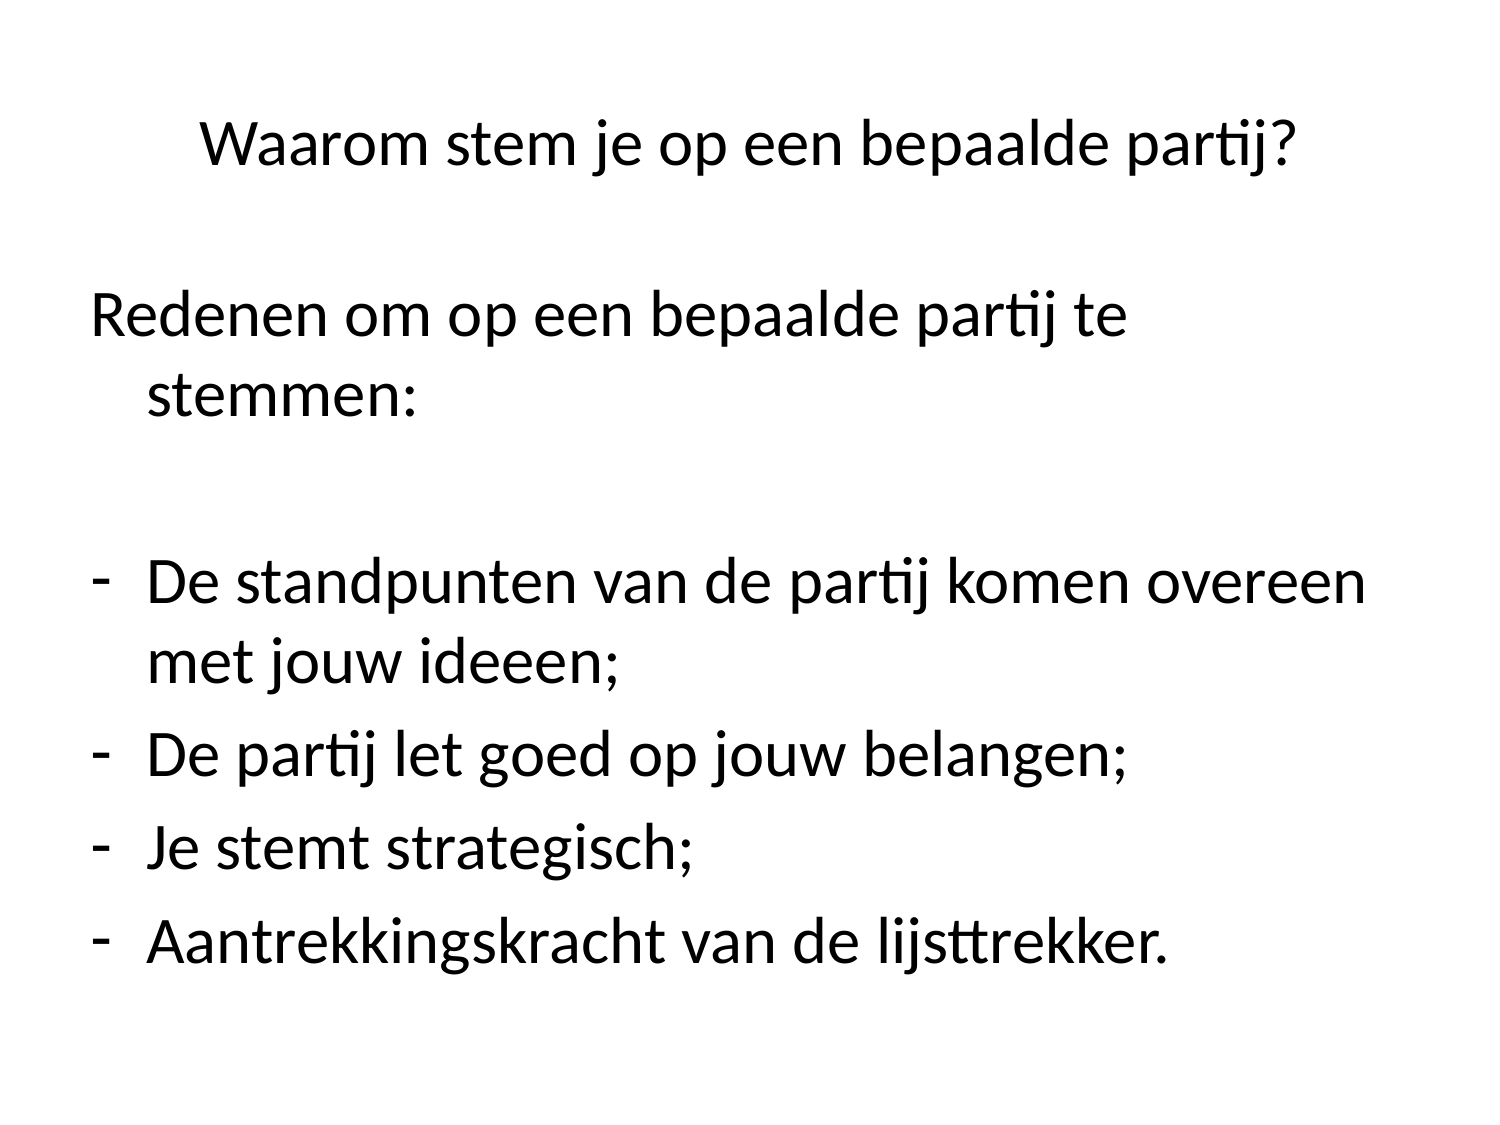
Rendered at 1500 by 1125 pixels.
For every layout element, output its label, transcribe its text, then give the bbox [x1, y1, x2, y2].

list Redenen om op een bepaalde partij te stemmen: De standpunten van de partij komen overeen met jouw ideeen; De partij let goed op jouw belangen; Je stemt strategisch; Aantrekkingskracht van de lijsttrekker. [75, 262, 1425, 1005]
title Waarom stem je op een bepaalde partij? [75, 45, 1425, 233]
